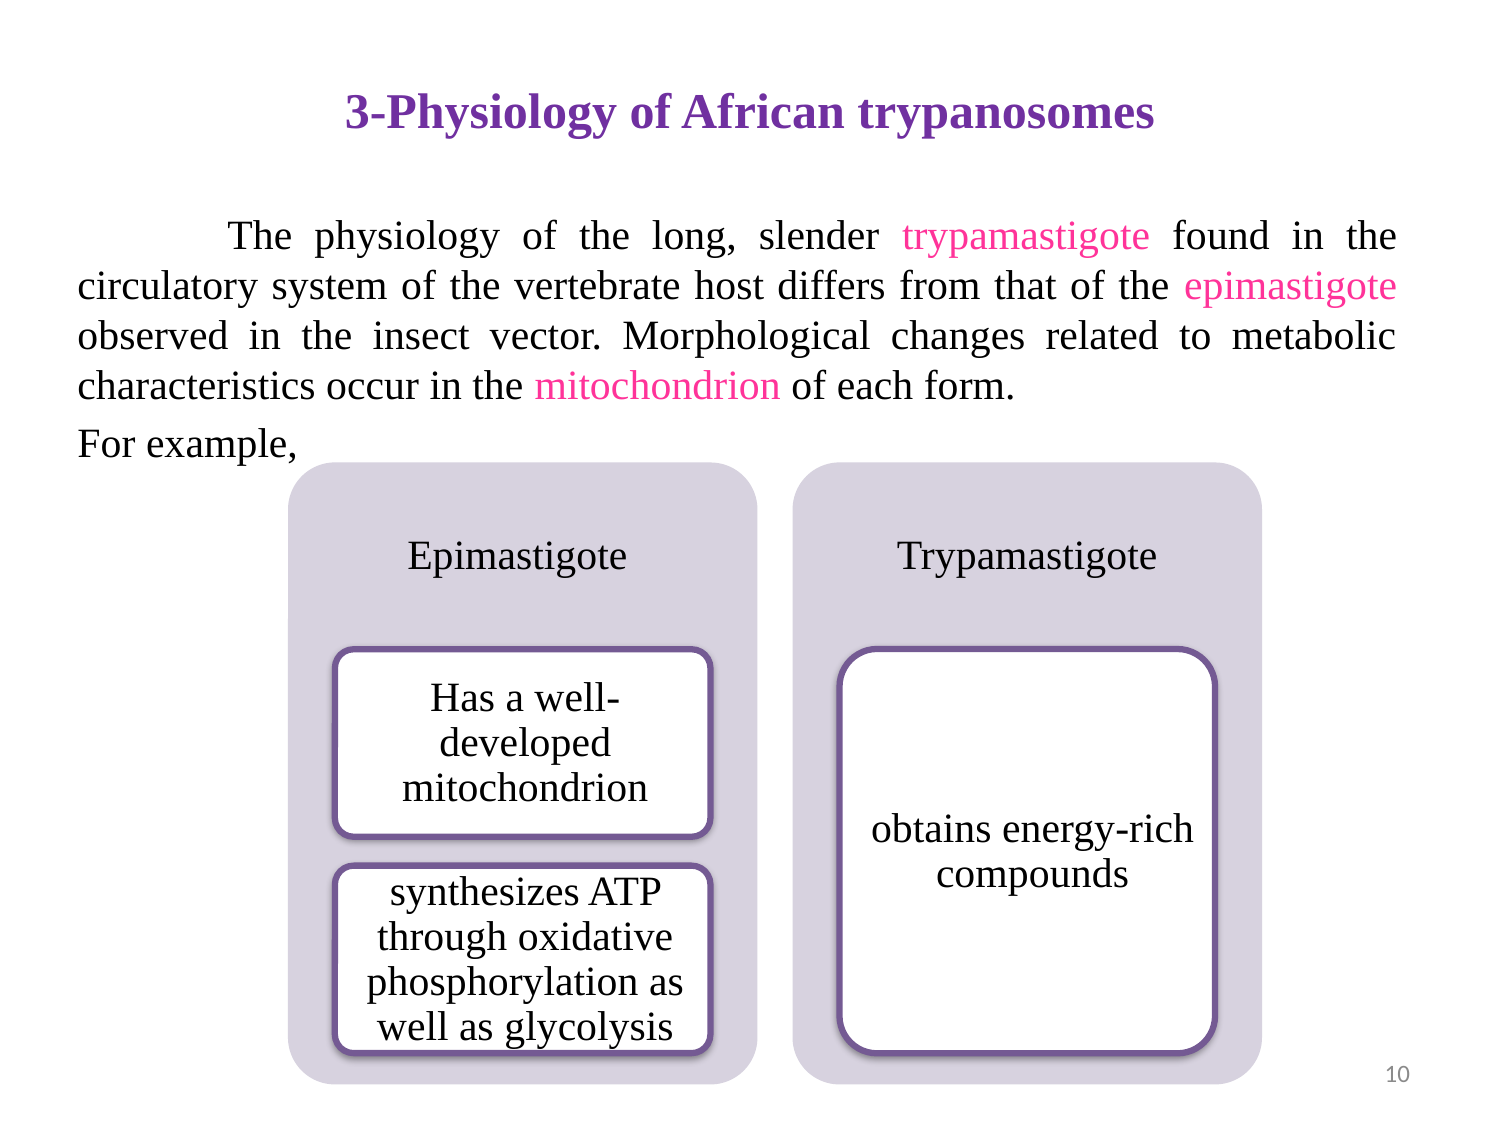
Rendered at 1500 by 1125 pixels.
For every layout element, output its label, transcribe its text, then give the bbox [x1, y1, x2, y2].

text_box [287, 462, 1263, 1085]
list The physiology of the long, slender trypamastigote found in the circulatory system of the vertebrate host differs from that of the epimastigote observed in the insect vector. Morphological changes related to metabolic characteristics occur in the mitochondrion of each form. For example, [60, 198, 1415, 1040]
slide_number 10 [1074, 1042, 1425, 1103]
title 3-Physiology of African trypanosomes [75, 45, 1425, 233]
